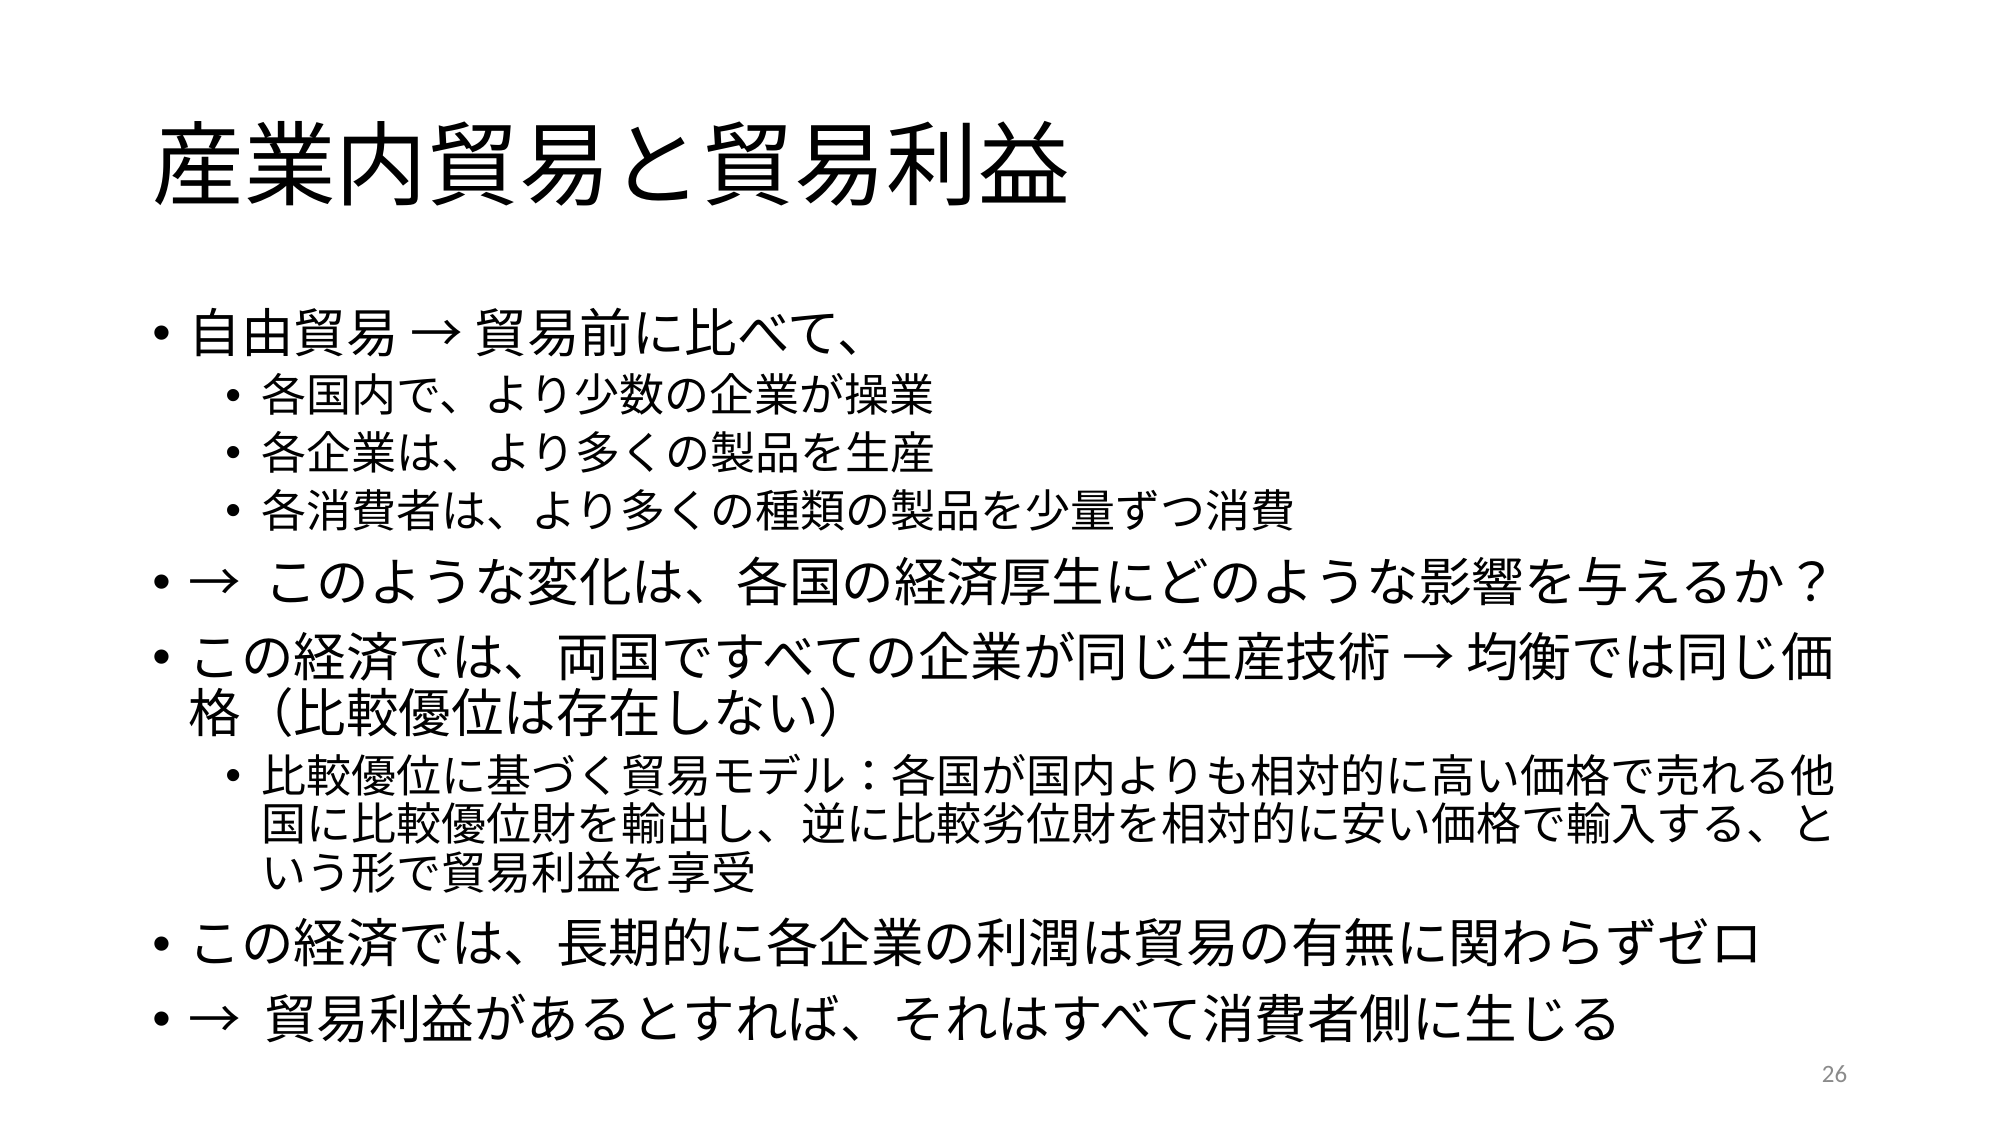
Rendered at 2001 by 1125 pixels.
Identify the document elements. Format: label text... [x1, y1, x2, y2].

slide_number 26 [1412, 1042, 1863, 1103]
list 自由貿易 → 貿易前に比べて、 各国内で、より少数の企業が操業 各企業は、より多くの製品を生産 各消費者は、より多くの種類の製品を少量ずつ消費 → このような変化は、各国の経済厚生にどのような影響を与えるか？ この経済では、両国ですべての企業が同じ生産技術 → 均衡では同じ価格（比較優位は存在しない） 比較優位に基づく貿易モデル：各国が国内よりも相対的に高い価格で売れる他国に比較優位財を輸出し、逆に比較劣位財を相対的に安い価格で輸入する、という形で貿易利益を享受 この経済では、長期的に各企業の利潤は貿易の有無に関わらずゼロ → 貿易利益があるとすれば、それはすべて消費者側に生じる [137, 299, 1892, 1074]
title 産業内貿易と貿易利益 [137, 59, 1863, 278]
